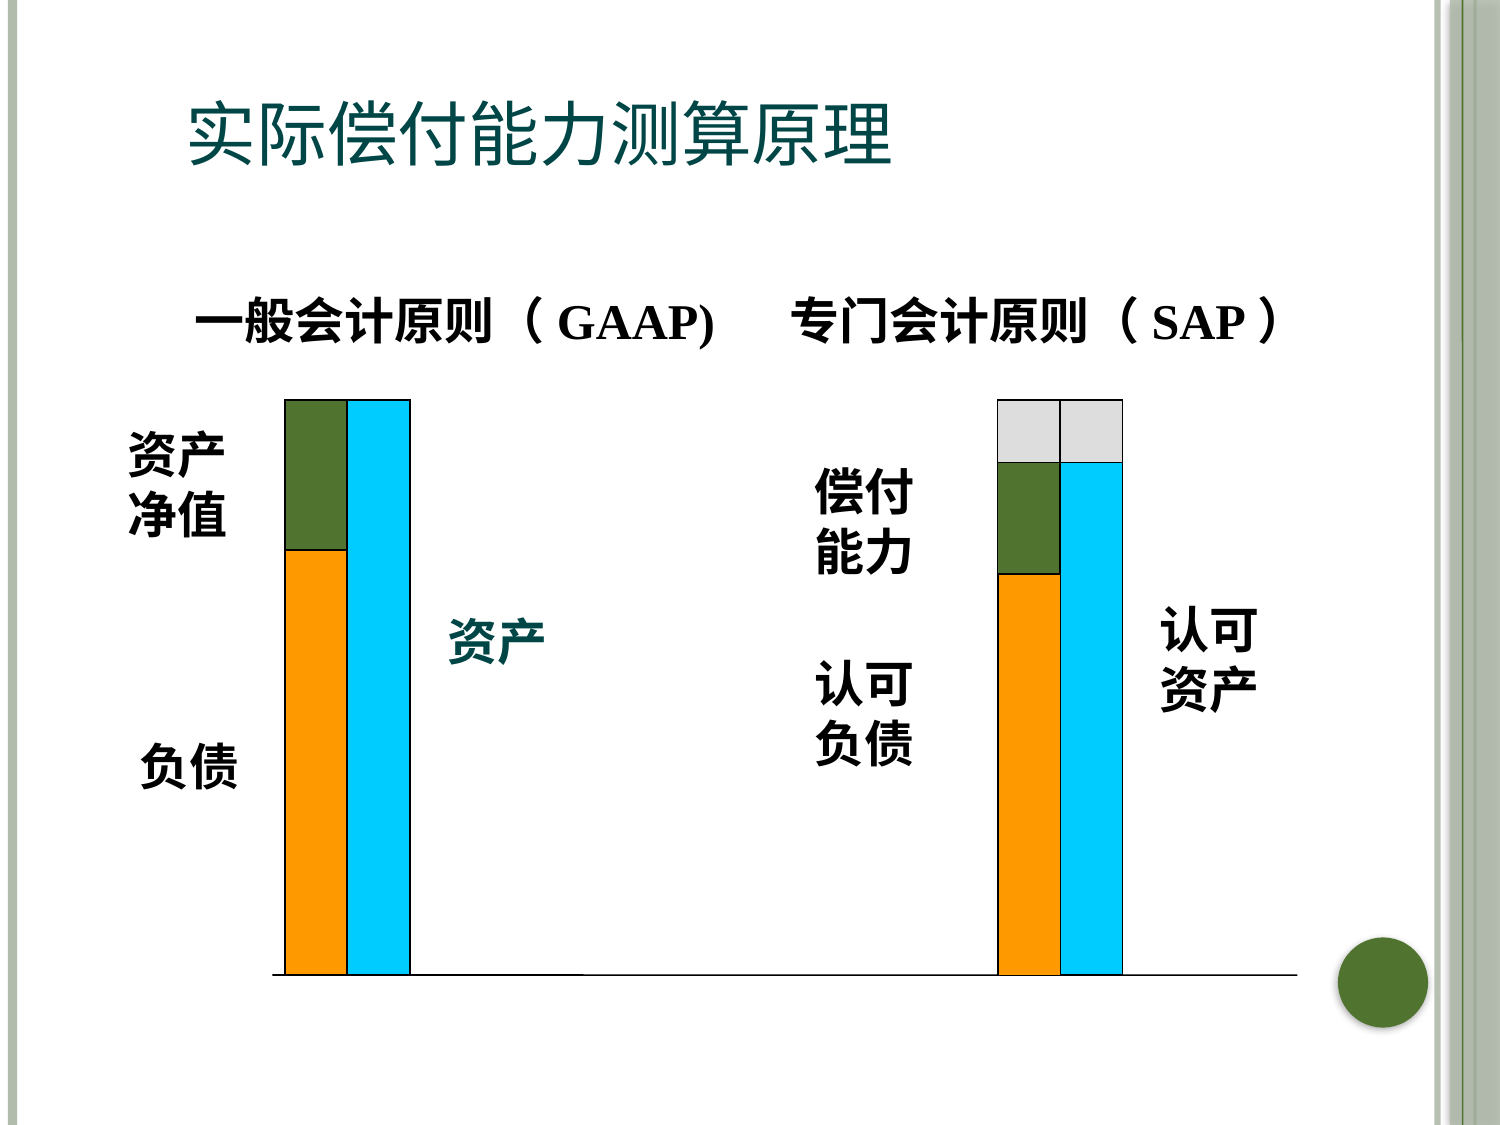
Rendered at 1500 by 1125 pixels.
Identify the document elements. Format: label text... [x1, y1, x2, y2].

text_box 专门会计原则（SAP） [774, 281, 1363, 357]
text_box [347, 399, 410, 975]
text_box 认可负债 [799, 645, 956, 780]
text_box 负债 [125, 728, 268, 804]
text_box 一般会计原则（GAAP) [180, 281, 730, 357]
text_box [997, 399, 1059, 462]
text_box 资产 净值 [112, 415, 300, 551]
text_box [1059, 399, 1123, 462]
text_box 偿付 能力 [800, 453, 943, 589]
text_box [998, 574, 1061, 976]
text_box [284, 549, 347, 975]
text_box 实际偿付能力测算原理 [171, 49, 1363, 200]
text_box [1060, 462, 1123, 975]
text_box [997, 462, 1060, 975]
text_box 认可资产 [1144, 590, 1294, 726]
text_box [284, 399, 347, 549]
text_box 资产 [432, 603, 588, 679]
